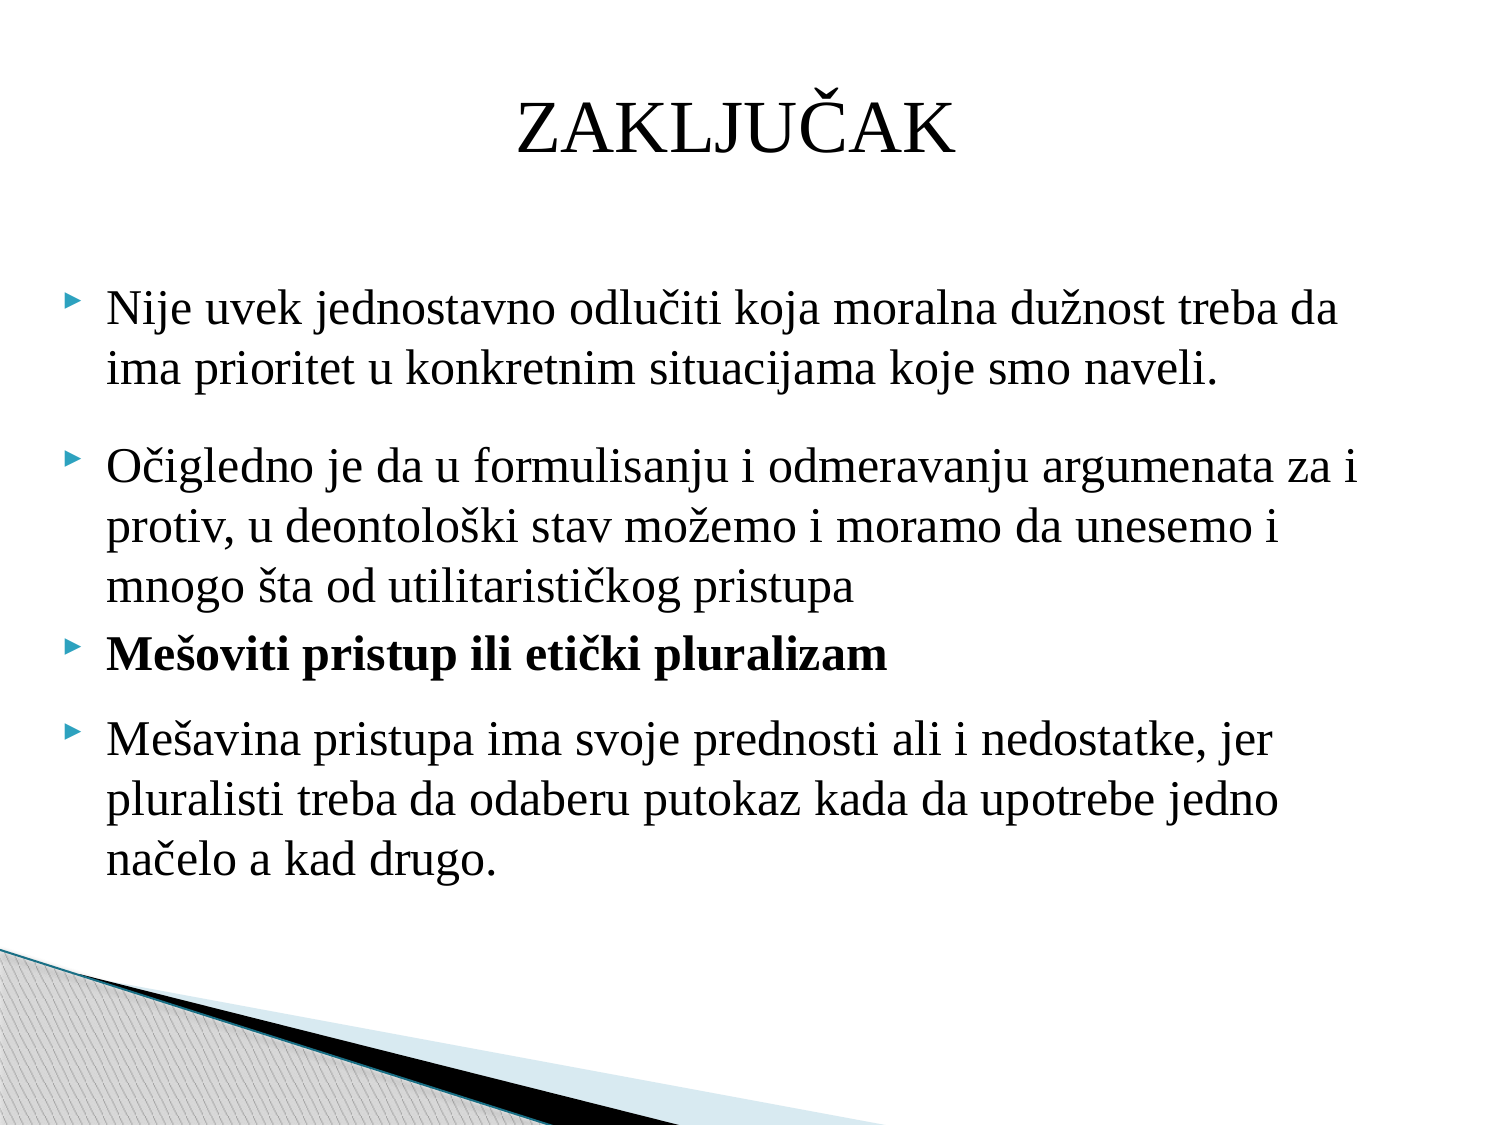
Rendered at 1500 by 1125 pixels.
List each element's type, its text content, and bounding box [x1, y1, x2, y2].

list ZAKLJUČAK Nije uvek jednostavno odlučiti koja moralna dužnost treba da ima prioritet u konkretnim situacijama koje smo naveli. Očigledno je da u formulisanju i odmeravanju argumenata za i protiv, u deontološki stav možemo i moramo da unesemo i mnogo šta od utilitarističkog pristupa Mešoviti pristup ili etički pluralizam Mešavina pristupa ima svoje prednosti ali i nedostatke, jer pluralisti treba da odaberu putokaz kada da upotrebe jedno načelo a kad drugo. [46, 70, 1426, 1006]
